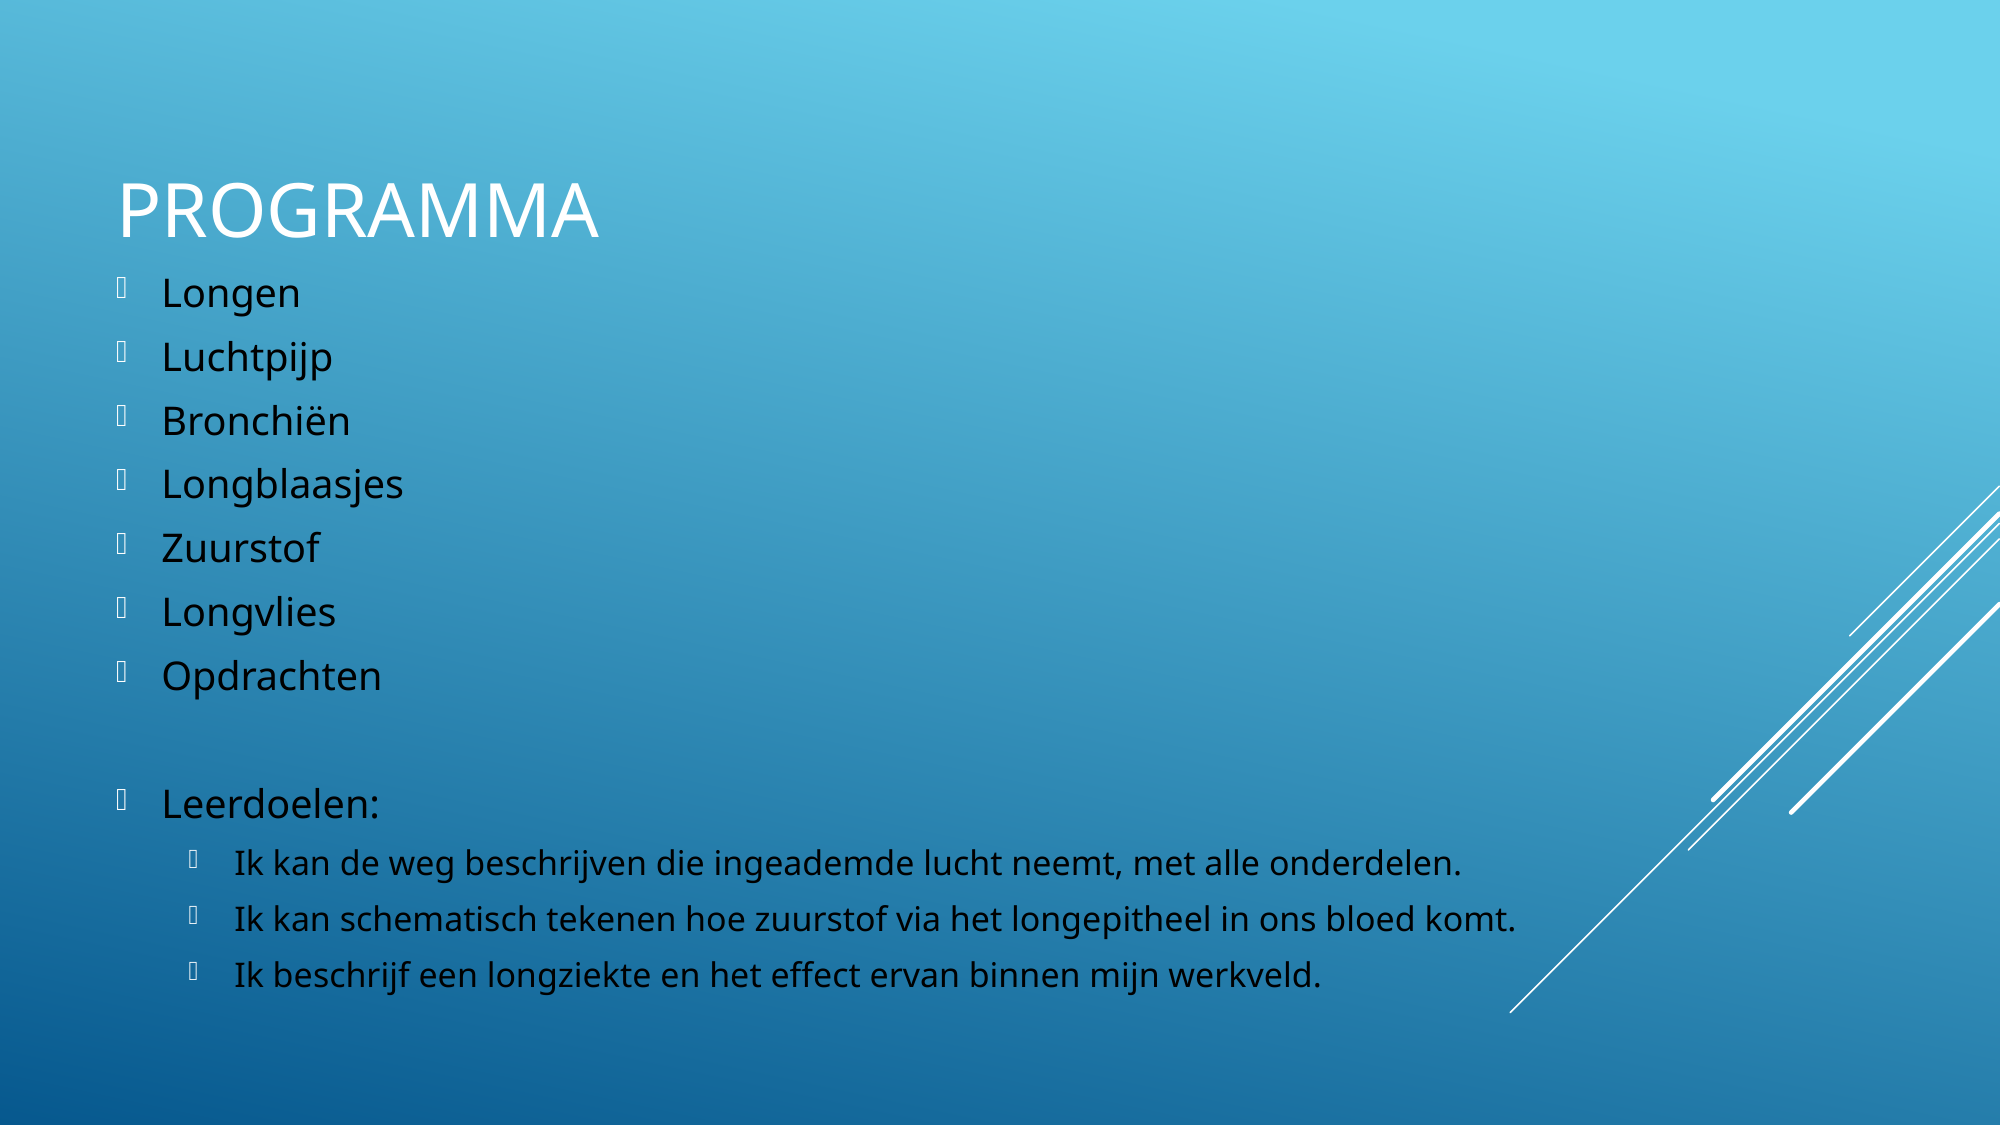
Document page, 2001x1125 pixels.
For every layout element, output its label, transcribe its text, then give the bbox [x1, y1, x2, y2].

list Longen Luchtpijp Bronchiën Longblaasjes Zuurstof Longvlies Opdrachten Leerdoelen: Ik kan de weg beschrijven die ingeademde lucht neemt, met alle onderdelen. Ik kan schematisch tekenen hoe zuurstof via het longepitheel in ons bloed komt. Ik beschrijf een longziekte en het effect ervan binnen mijn werkveld. [100, 259, 1650, 1003]
title programma [100, 83, 1501, 259]
